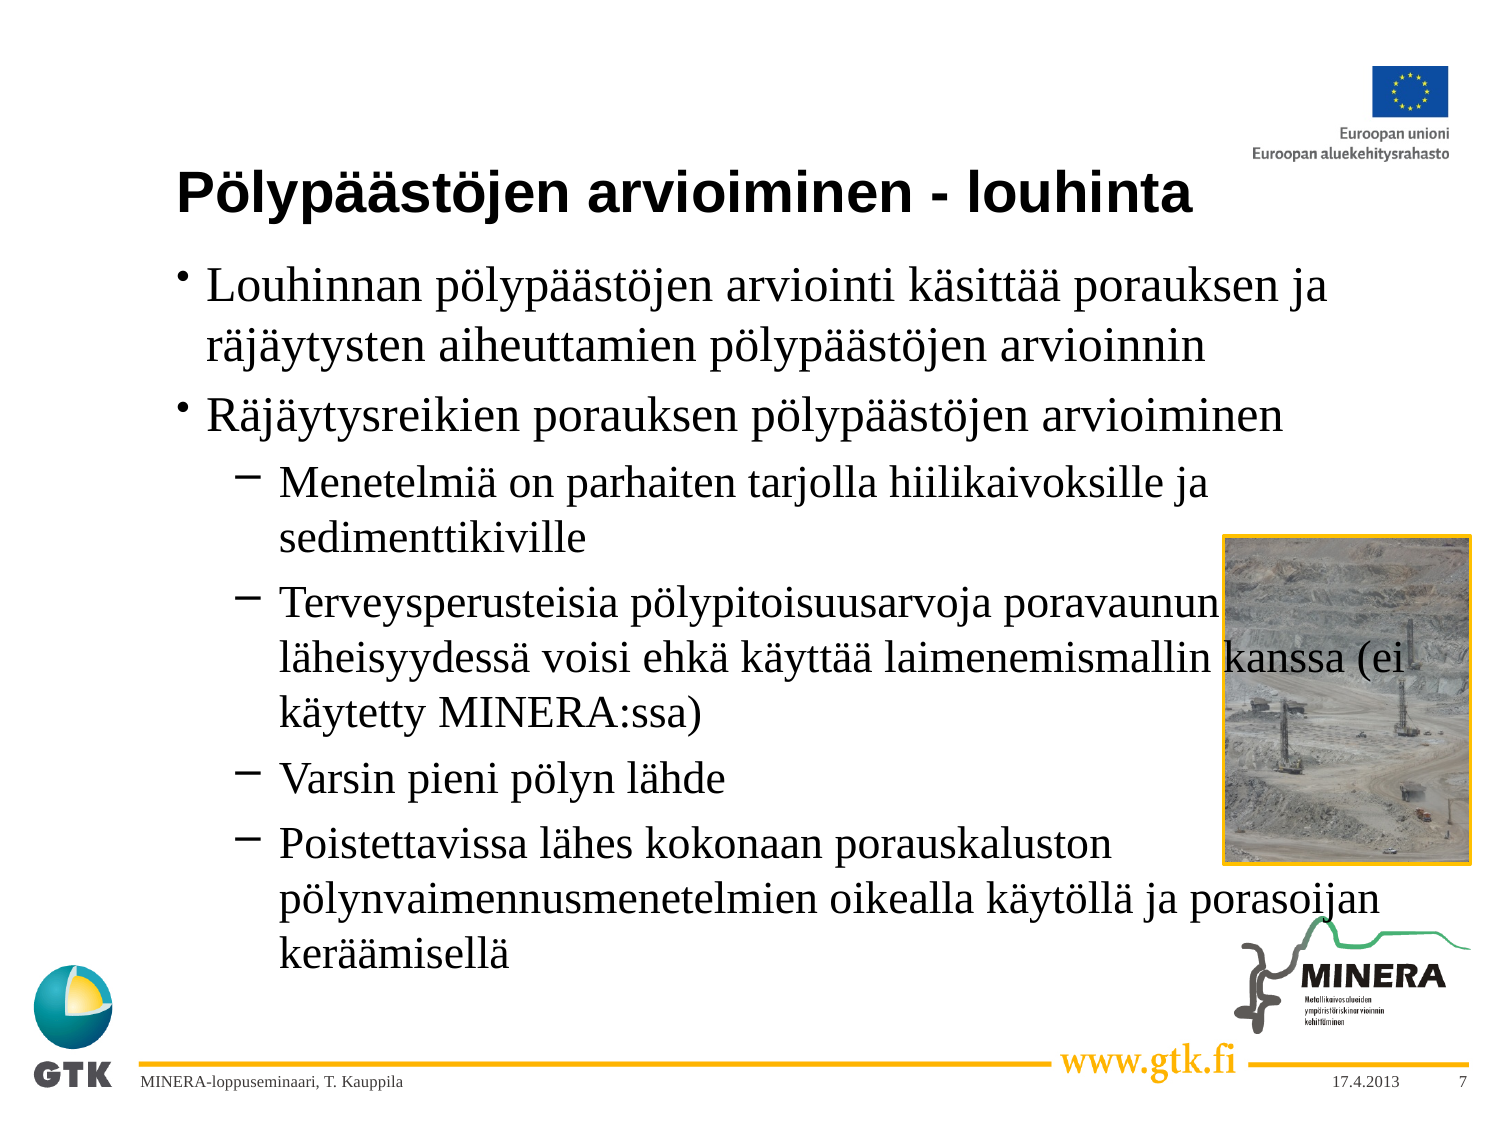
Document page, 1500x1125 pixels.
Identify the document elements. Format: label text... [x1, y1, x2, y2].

picture [1224, 537, 1469, 863]
picture [131, 916, 1478, 1092]
picture [1253, 66, 1450, 162]
list Louhinnan pölypäästöjen arviointi käsittää porauksen ja räjäytysten aiheuttamien pölypäästöjen arvioinnin Räjäytysreikien porauksen pölypäästöjen arvioiminen Menetelmiä on parhaiten tarjolla hiilikaivoksille ja sedimenttikiville Terveysperusteisia pölypitoisuusarvoja poravaunun läheisyydessä voisi ehkä käyttää laimenemismallin kanssa (ei käytetty MINERA:ssa) Varsin pieni pölyn lähde Poistettavissa lähes kokonaan porauskaluston pölynvaimennusmenetelmien oikealla käytöllä ja porasoijan keräämisellä [161, 243, 1448, 1000]
title Pölypäästöjen arvioiminen - louhinta [161, 31, 1448, 232]
picture [28, 952, 118, 1094]
footer MINERA-loppuseminaari, T. Kauppila [125, 1069, 1056, 1093]
slide_number 7 [1415, 1069, 1483, 1093]
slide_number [1240, 1069, 1415, 1093]
